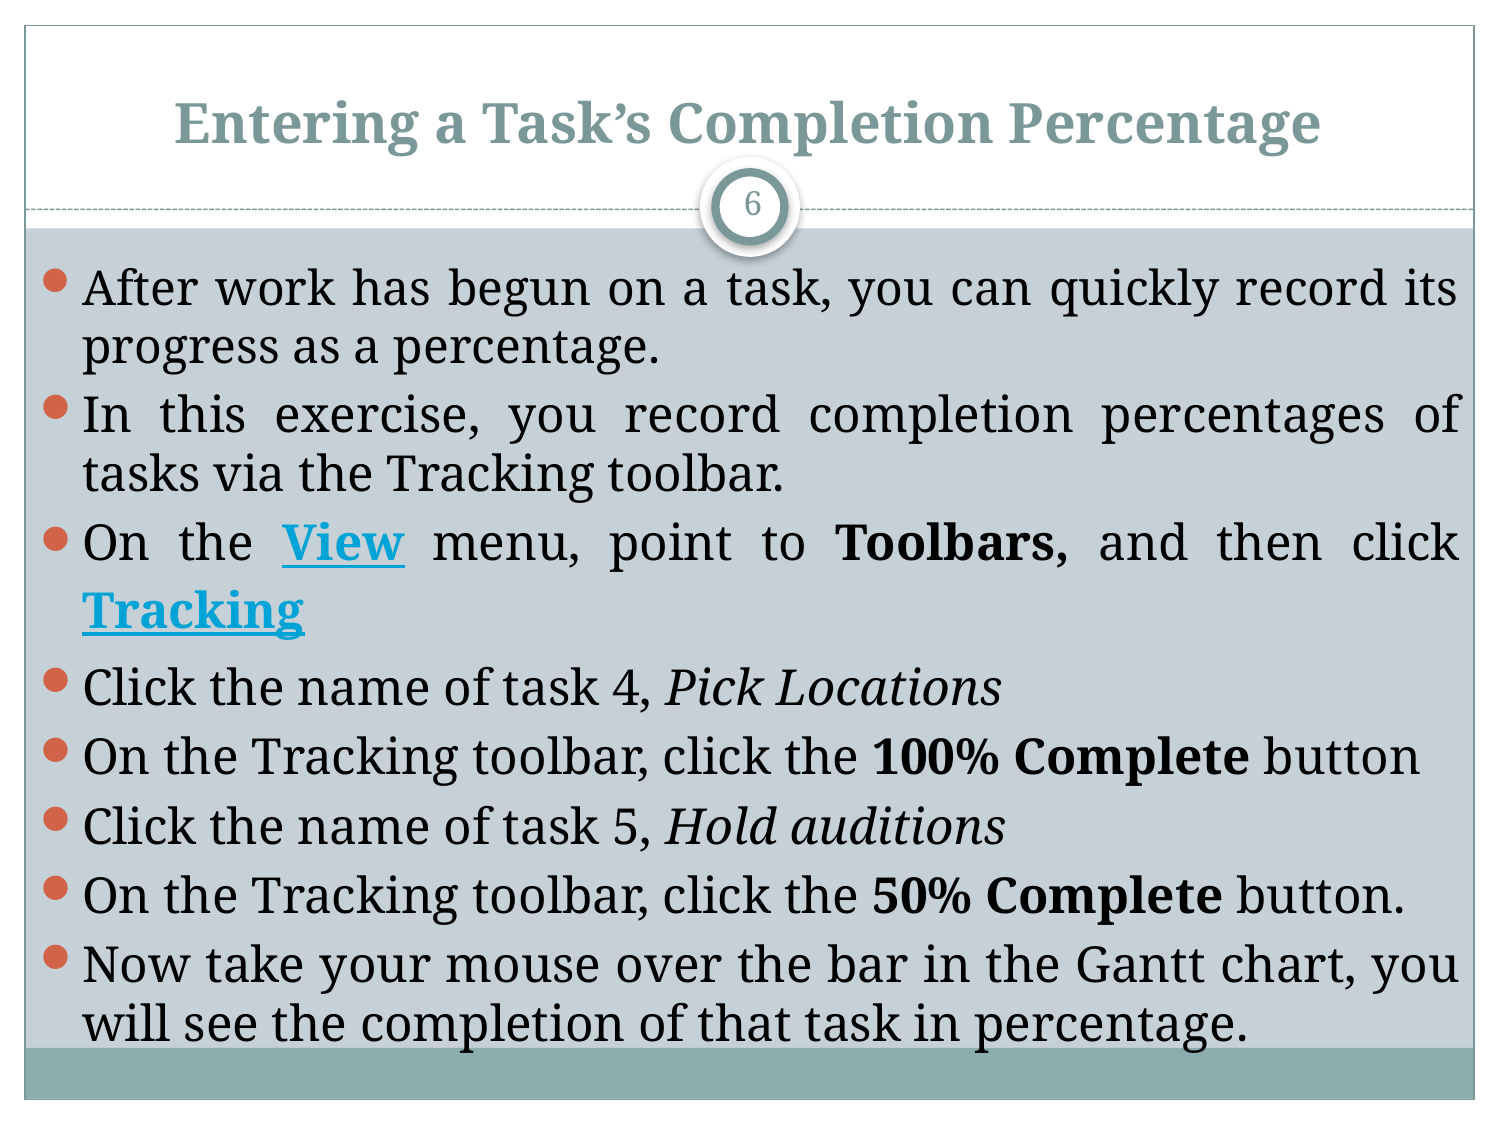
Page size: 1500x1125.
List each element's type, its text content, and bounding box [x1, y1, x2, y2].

slide_number 6 [715, 168, 791, 241]
list After work has begun on a task, you can quickly record its progress as a percentage. In this exercise, you record completion percentages of tasks via the Tracking toolbar. On the View menu, point to Toolbars, and then click Tracking Click the name of task 4, Pick Locations On the Tracking toolbar, click the 100% Complete button Click the name of task 5, Hold auditions On the Tracking toolbar, click the 50% Complete button. Now take your mouse over the bar in the Gantt chart, you will see the completion of that task in percentage. [24, 249, 1475, 1113]
title Entering a Task’s Completion Percentage [49, 37, 1450, 162]
